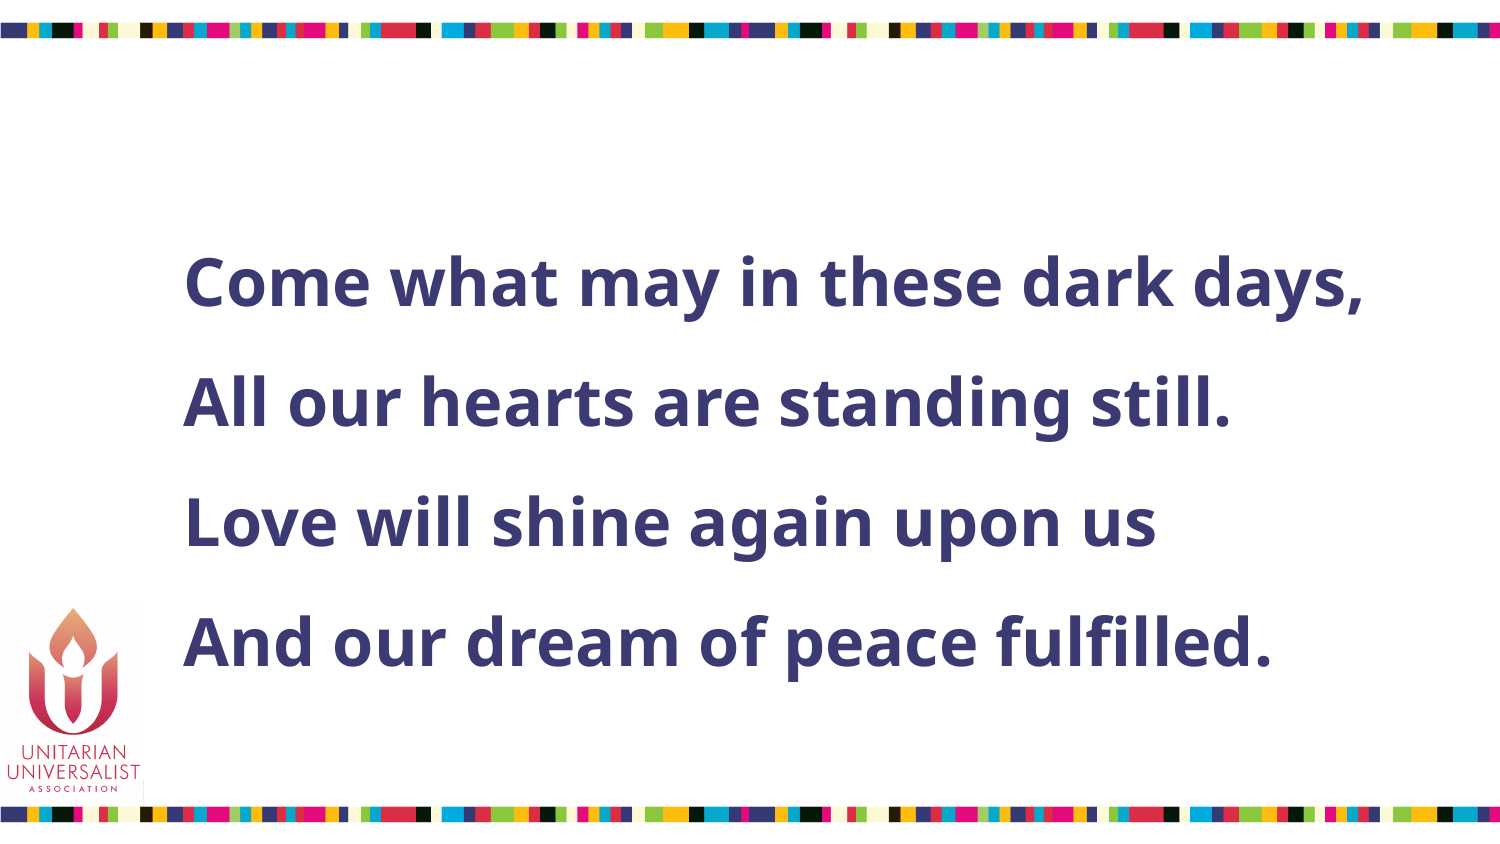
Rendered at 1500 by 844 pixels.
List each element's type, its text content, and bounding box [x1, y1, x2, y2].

text_box Come what may in these dark days, All our hearts are standing still. Love will shine again upon us And our dream of peace fulfilled. [168, 184, 1421, 695]
picture [0, 600, 1500, 824]
picture [0, 22, 1500, 40]
